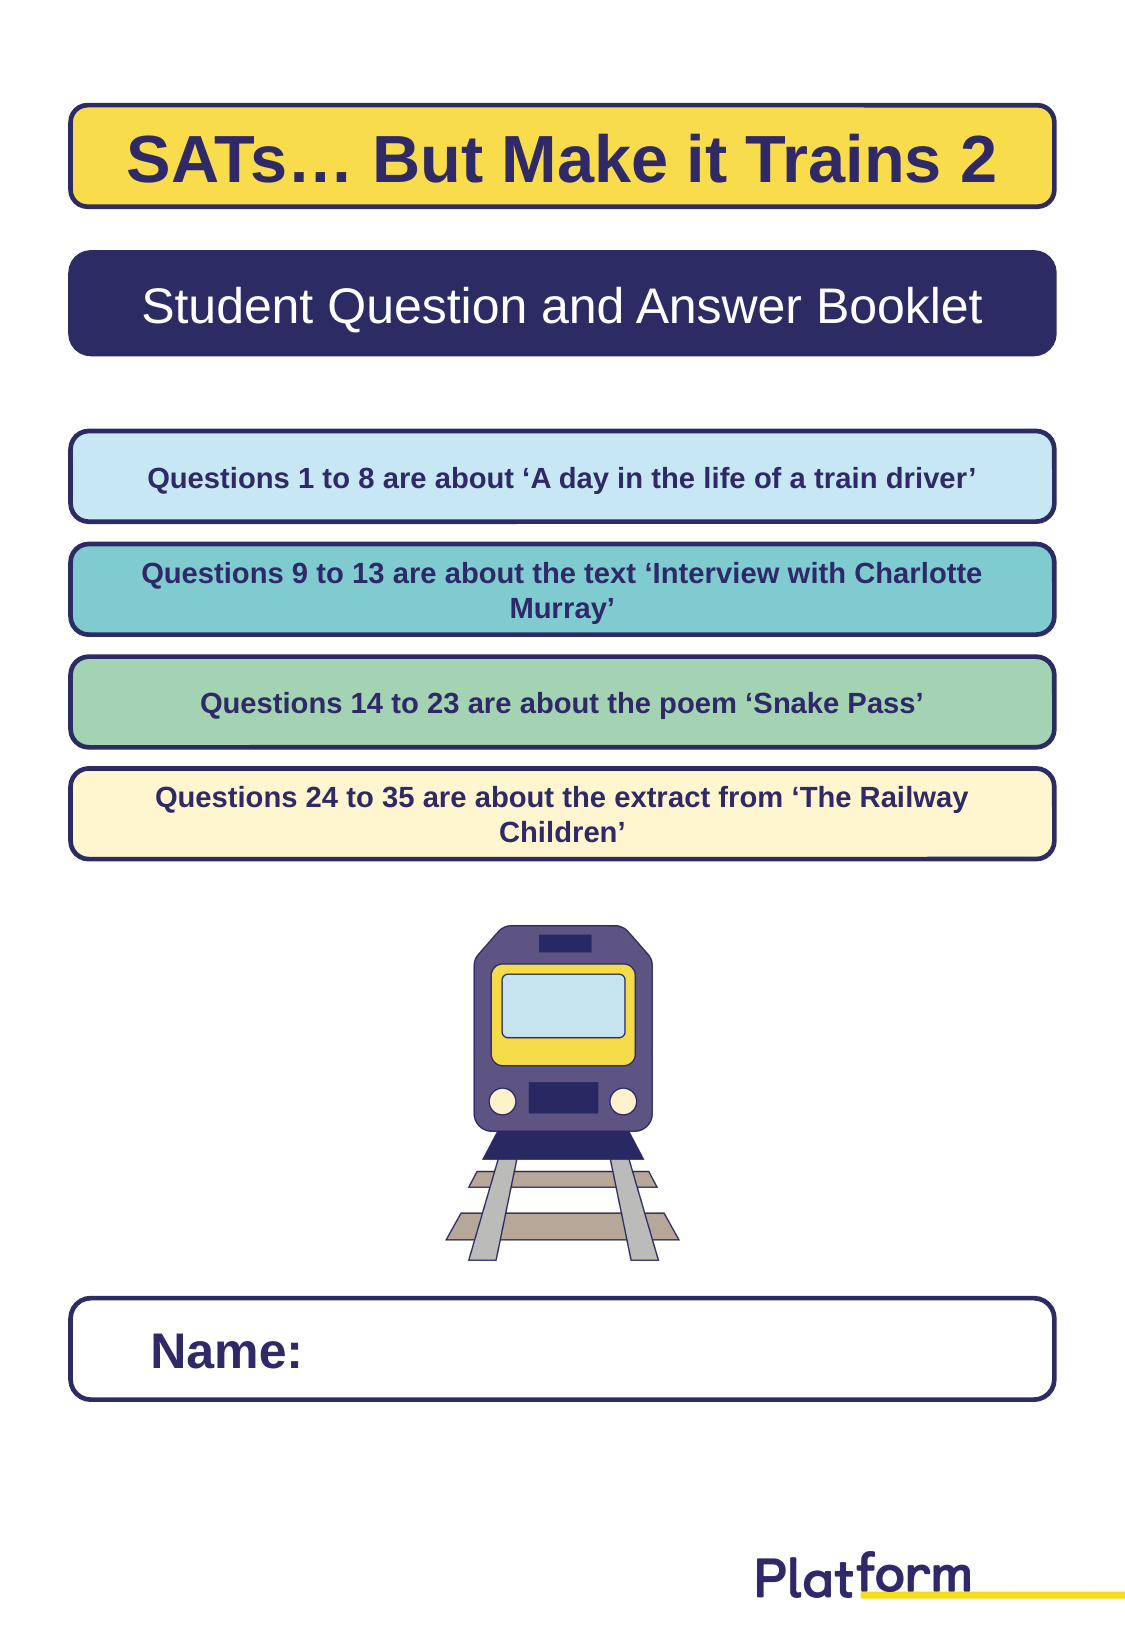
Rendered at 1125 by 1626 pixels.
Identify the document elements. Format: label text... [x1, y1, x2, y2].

text_box Questions 9 to 13 are about the text ‘Interview with Charlotte Murray’ [69, 542, 1056, 636]
text_box Questions 1 to 8 are about ‘A day in the life of a train driver’ [69, 429, 1056, 523]
picture [445, 925, 680, 1262]
picture [599, 1535, 1125, 1625]
text_box Questions 14 to 23 are about the poem ‘Snake Pass’ [69, 655, 1056, 749]
text_box Name: [69, 1297, 1056, 1401]
text_box Questions 24 to 35 are about the extract from ‘The Railway Children’ [69, 767, 1056, 861]
text_box Student Question and Answer Booklet [69, 251, 1056, 356]
text_box SATs… But Make it Trains 2 [69, 104, 1056, 208]
